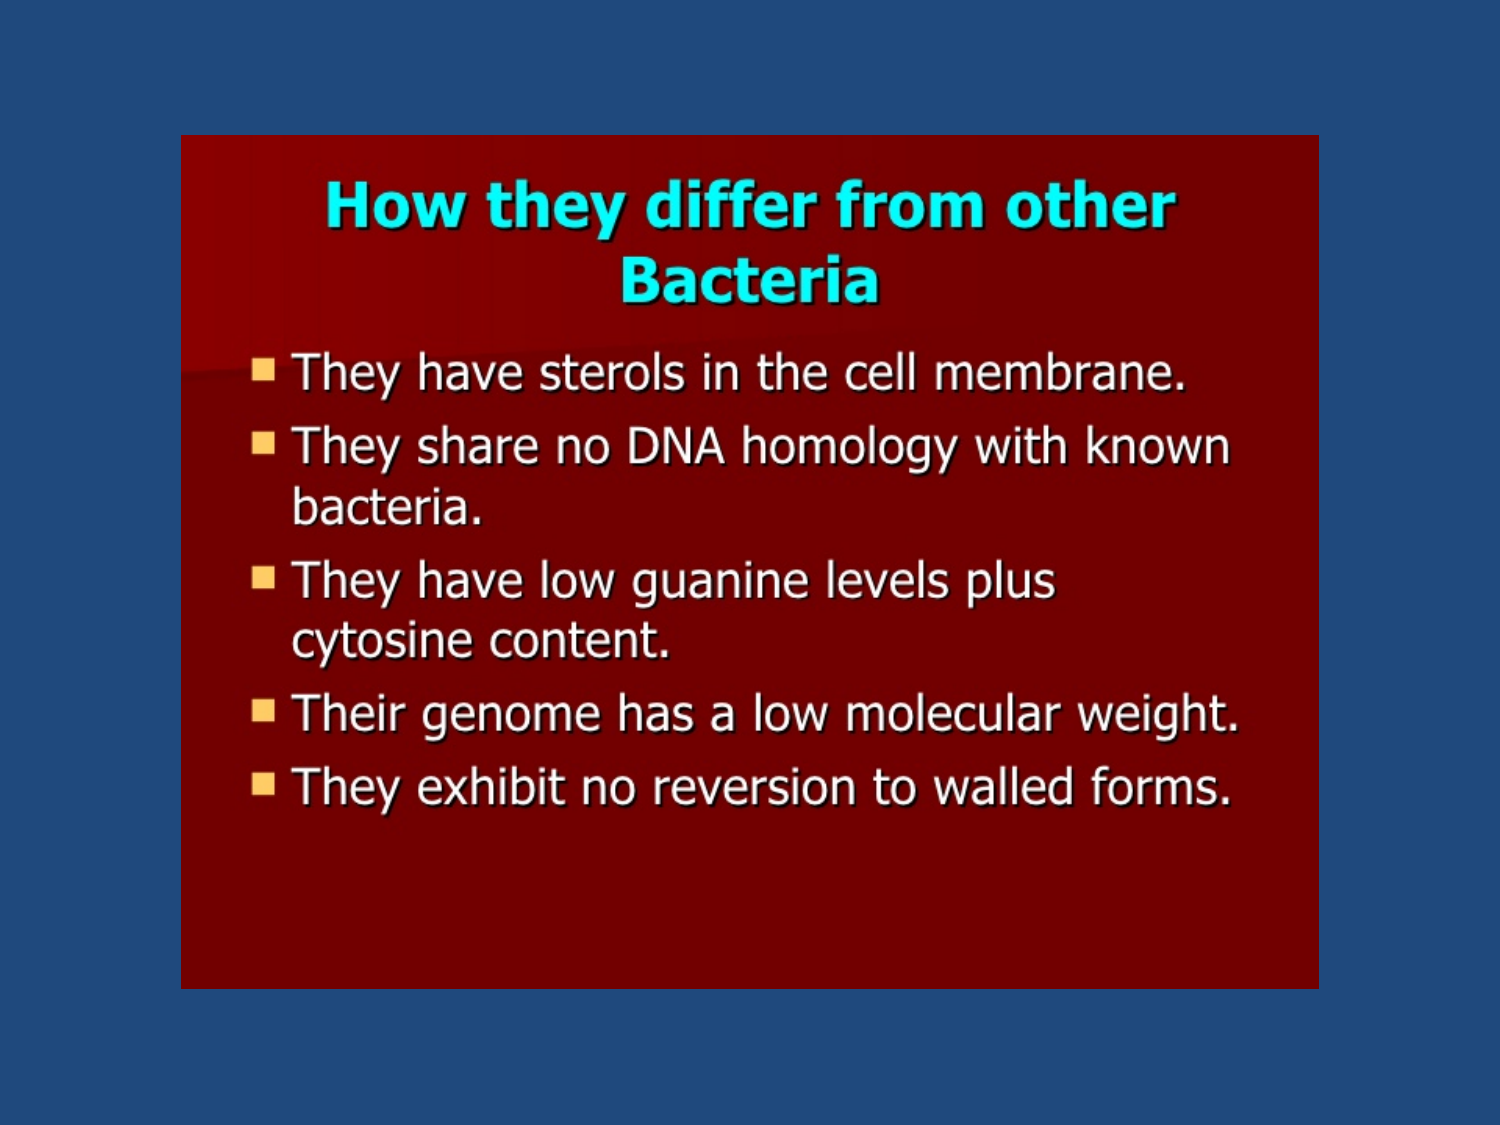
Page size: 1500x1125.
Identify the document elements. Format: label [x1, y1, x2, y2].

picture [180, 135, 1319, 990]
